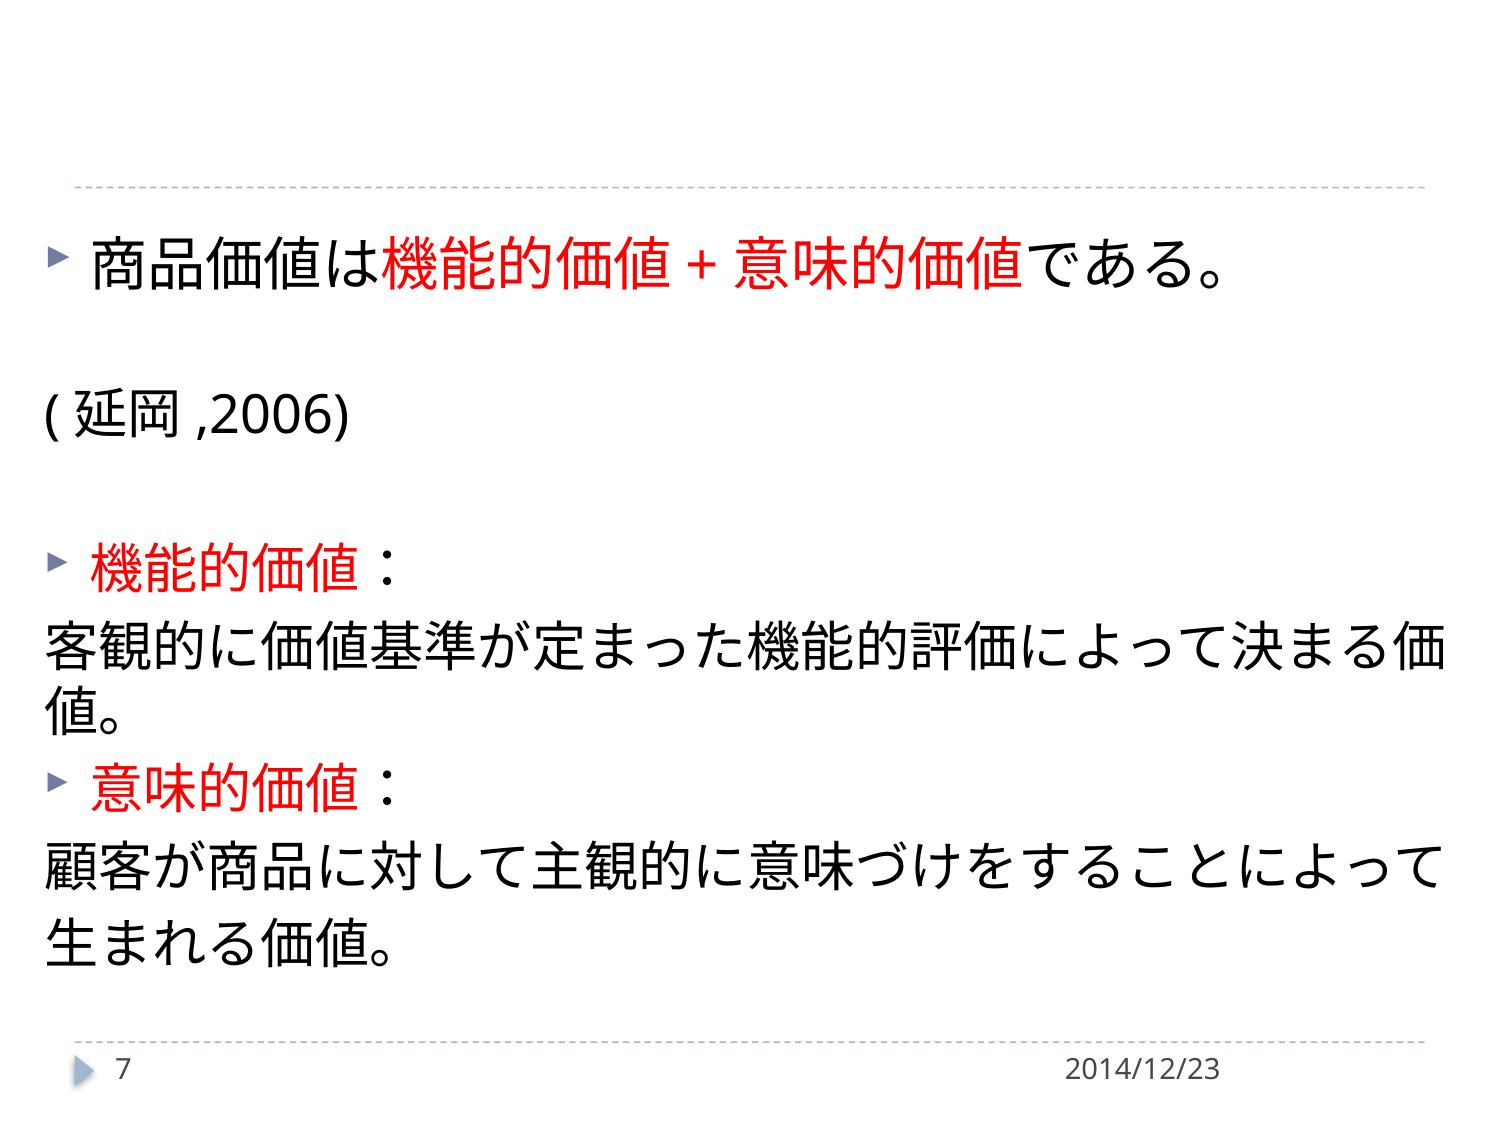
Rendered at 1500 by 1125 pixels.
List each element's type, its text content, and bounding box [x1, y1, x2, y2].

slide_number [1050, 1042, 1426, 1103]
slide_number 7 [100, 1042, 426, 1103]
list 商品価値は機能的価値+意味的価値である。 (延岡,2006) 機能的価値： 客観的に価値基準が定まった機能的評価によって決まる価値。 意味的価値： 顧客が商品に対して主観的に意味づけをすることによって 生まれる価値。 [29, 219, 1500, 1032]
